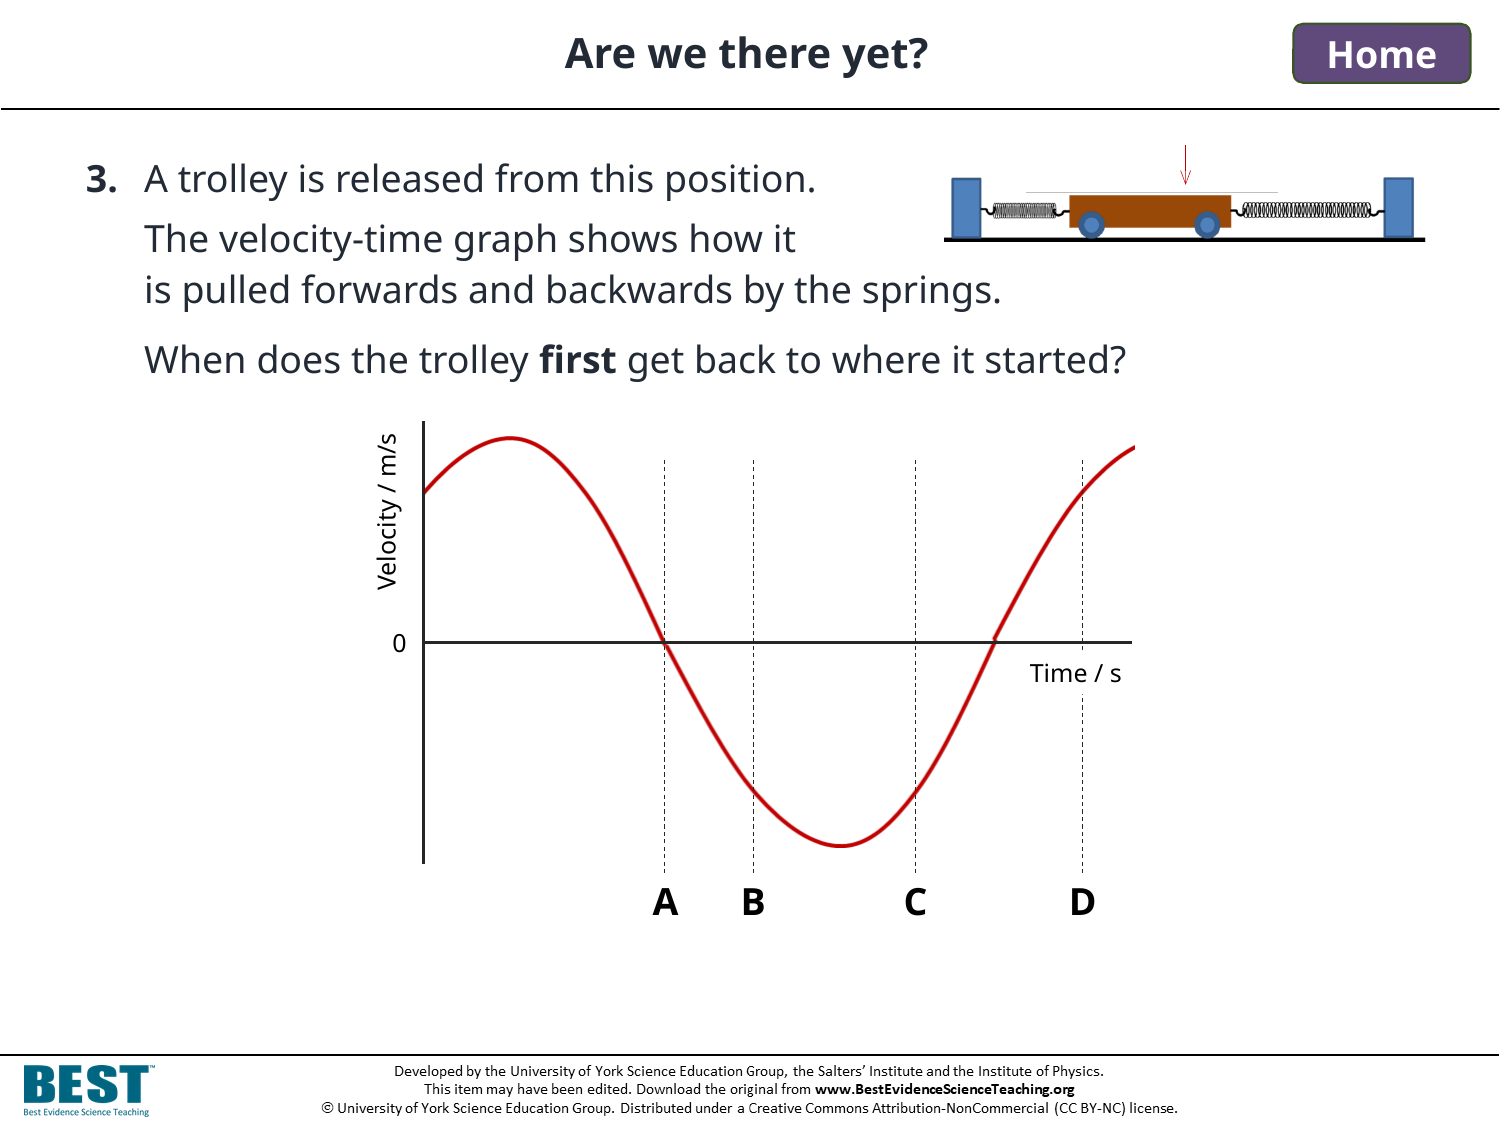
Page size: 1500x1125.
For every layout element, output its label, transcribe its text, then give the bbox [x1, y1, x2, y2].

text_box Are we there yet? [23, 4, 1471, 99]
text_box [944, 144, 1427, 242]
text_box Home [1292, 22, 1472, 84]
picture [0, 108, 1500, 1125]
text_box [363, 418, 1137, 932]
